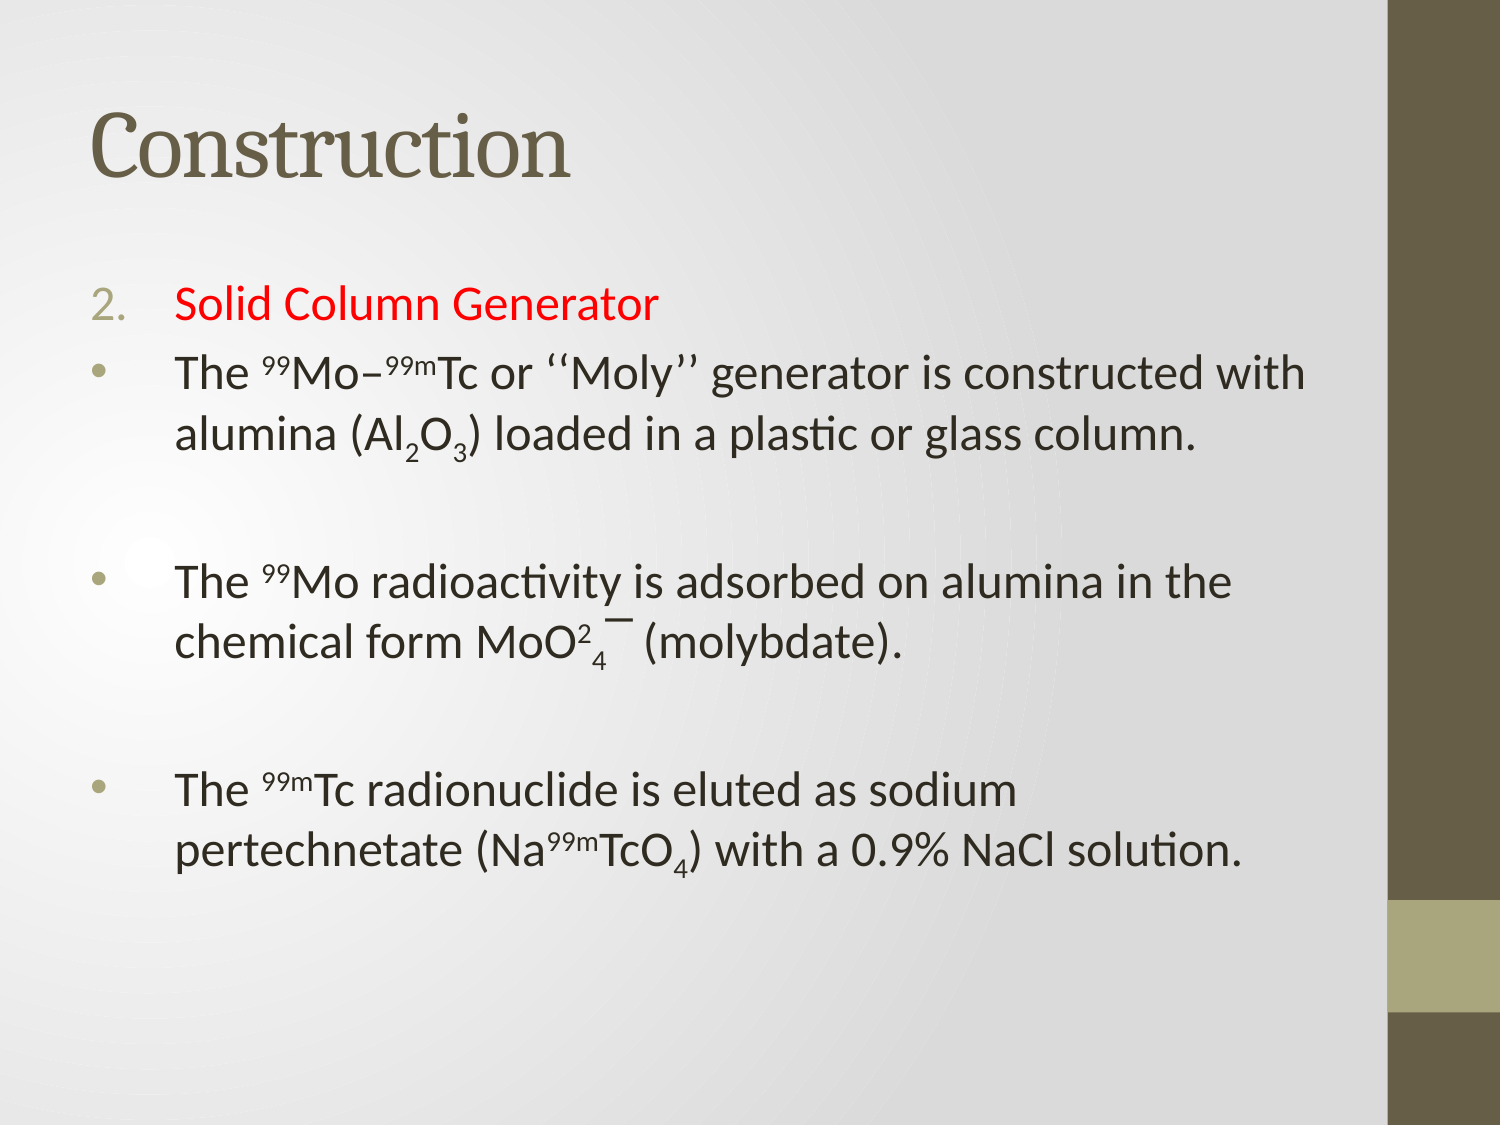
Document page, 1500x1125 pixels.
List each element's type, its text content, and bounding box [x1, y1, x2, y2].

title Construction [75, 45, 1325, 233]
list Solid Column Generator The 99Mo–99mTc or ‘‘Moly’’ generator is constructed with alumina (Al2O3) loaded in a plastic or glass column. The 99Mo radioactivity is adsorbed on alumina in the chemical form MoO24‾ (molybdate). The 99mTc radionuclide is eluted as sodium pertechnetate (Na99mTcO4) with a 0.9% NaCl solution. [74, 262, 1326, 1051]
